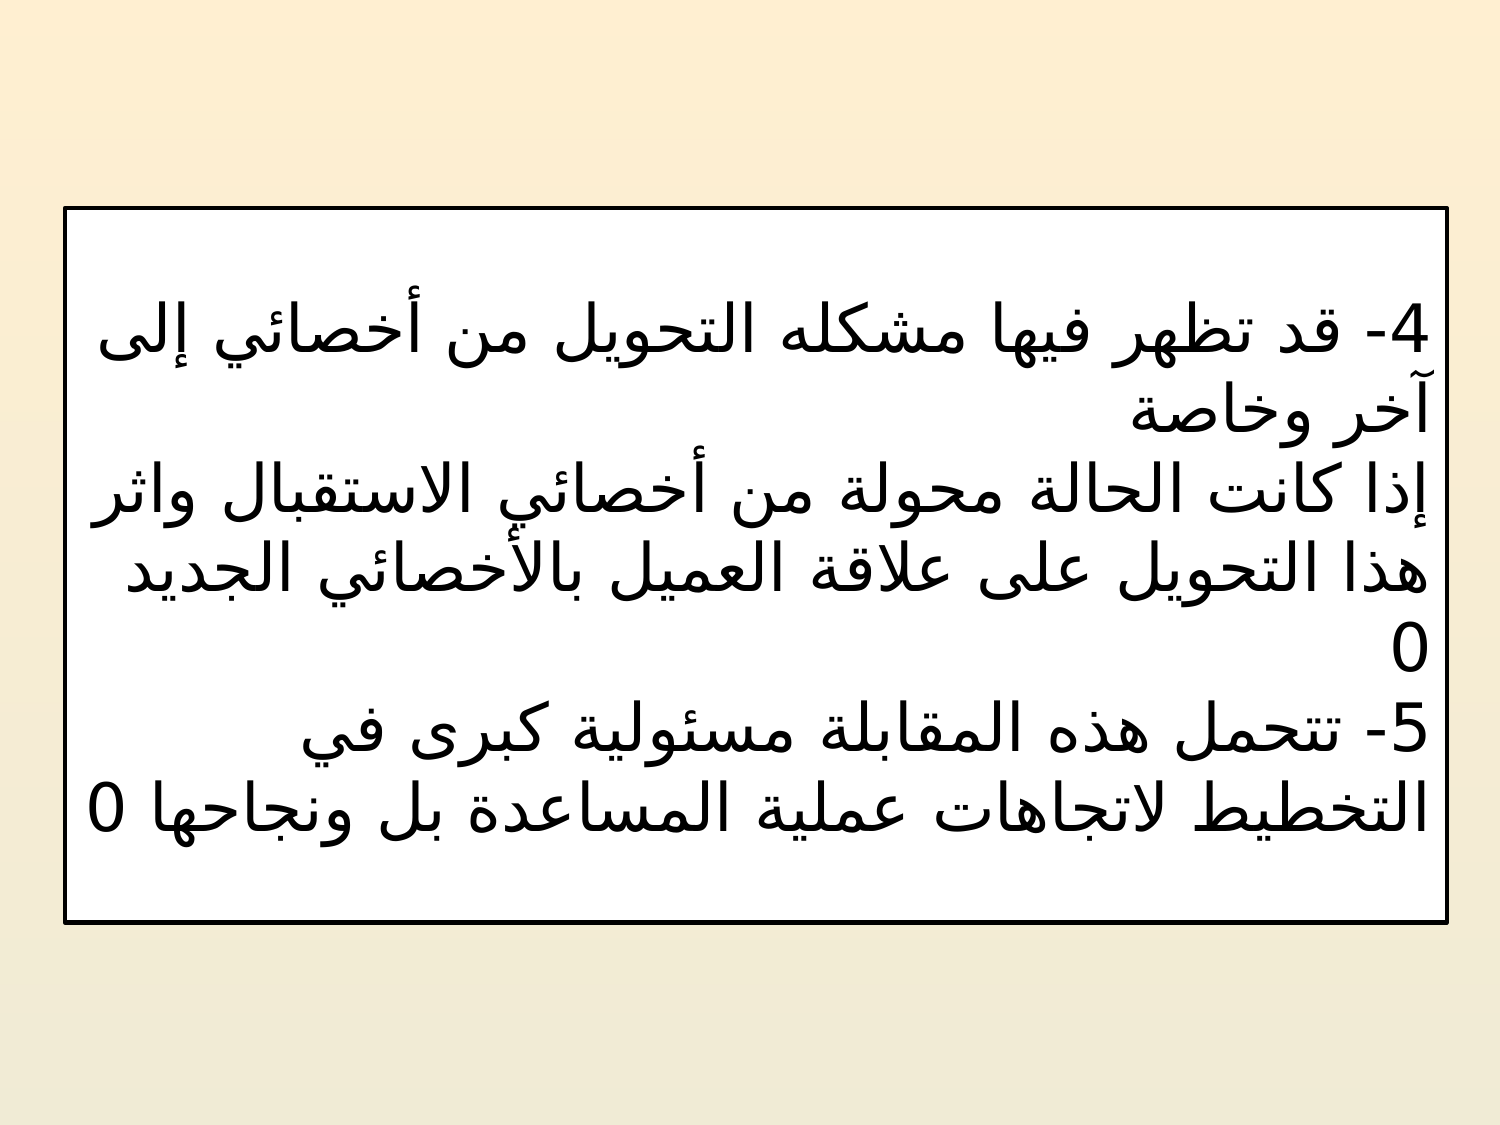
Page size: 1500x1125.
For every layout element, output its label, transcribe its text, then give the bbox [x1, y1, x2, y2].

text_box 4- قد تظهر فيها مشكله التحويل من أخصائي إلى آخر وخاصة إذا كانت الحالة محولة من أخصائي الاستقبال واثر هذا التحويل على علاقة العميل بالأخصائي الجديد 0 5- تتحمل هذه المقابلة مسئولية كبرى في التخطيط لاتجاهات عملية المساعدة بل ونجاحها 0 [63, 206, 1449, 925]
